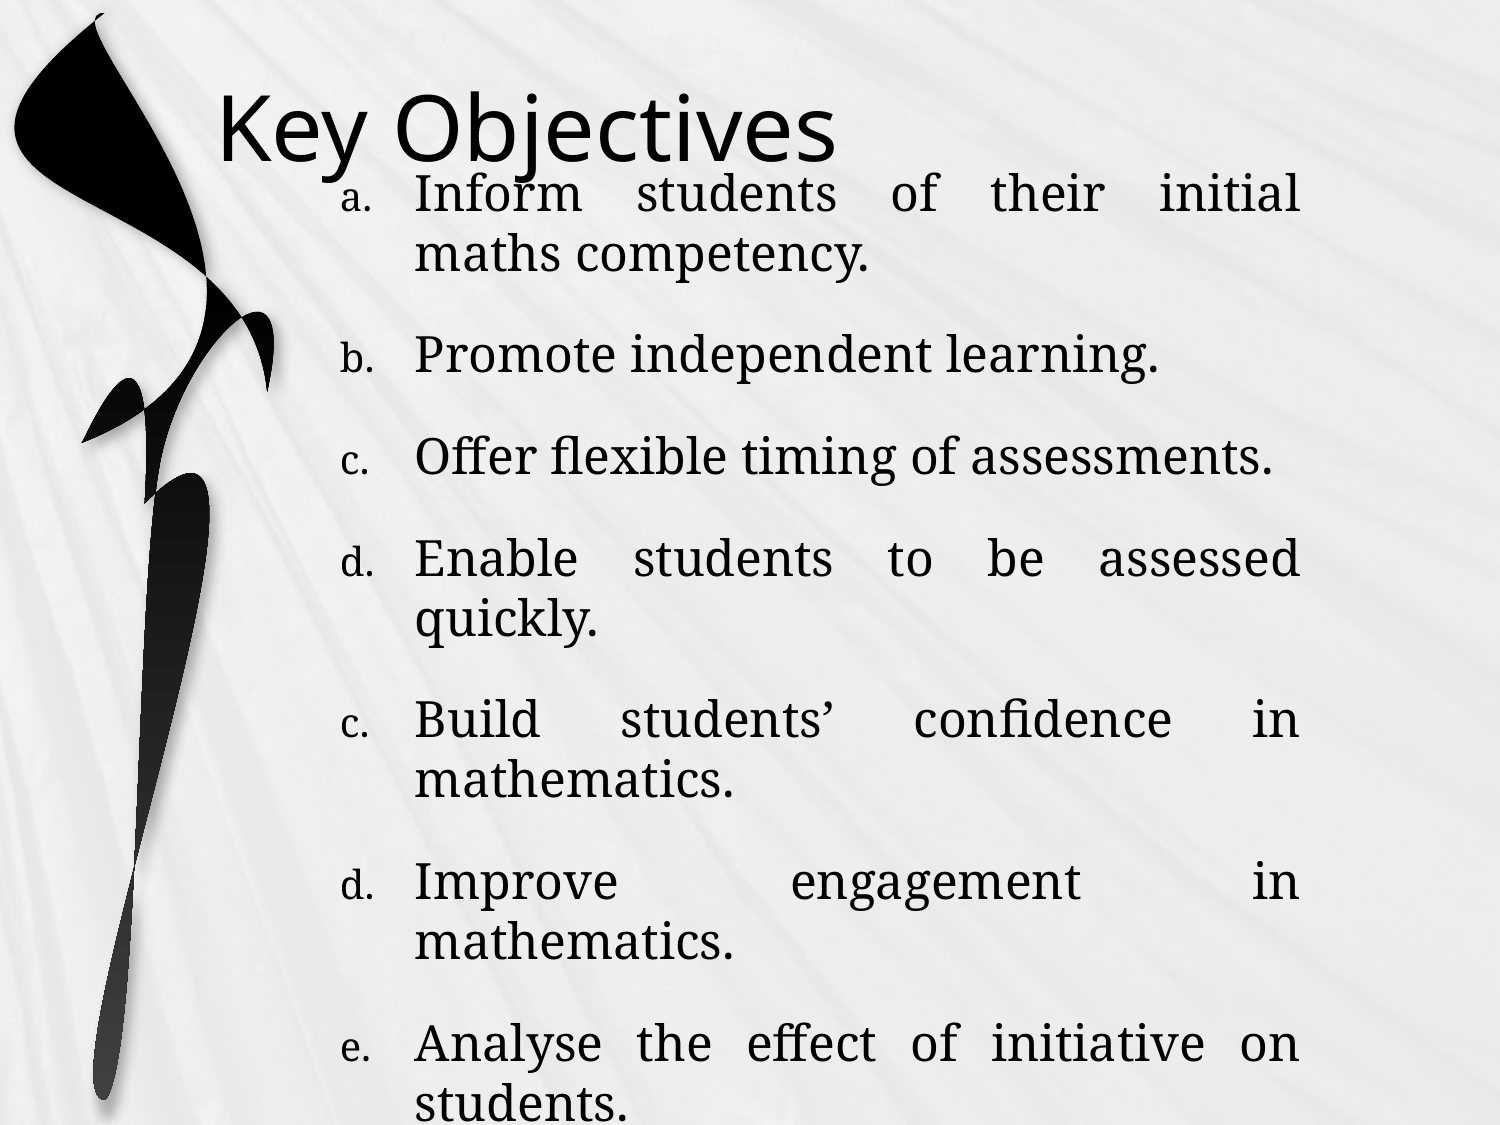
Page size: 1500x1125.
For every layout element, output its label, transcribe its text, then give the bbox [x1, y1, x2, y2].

title Key Objectives [200, 12, 1317, 238]
list Inform students of their initial maths competency. Promote independent learning. Offer flexible timing of assessments. Enable students to be assessed quickly. Build students’ confidence in mathematics. Improve engagement in mathematics. Analyse the effect of initiative on students. [324, 287, 1316, 1005]
